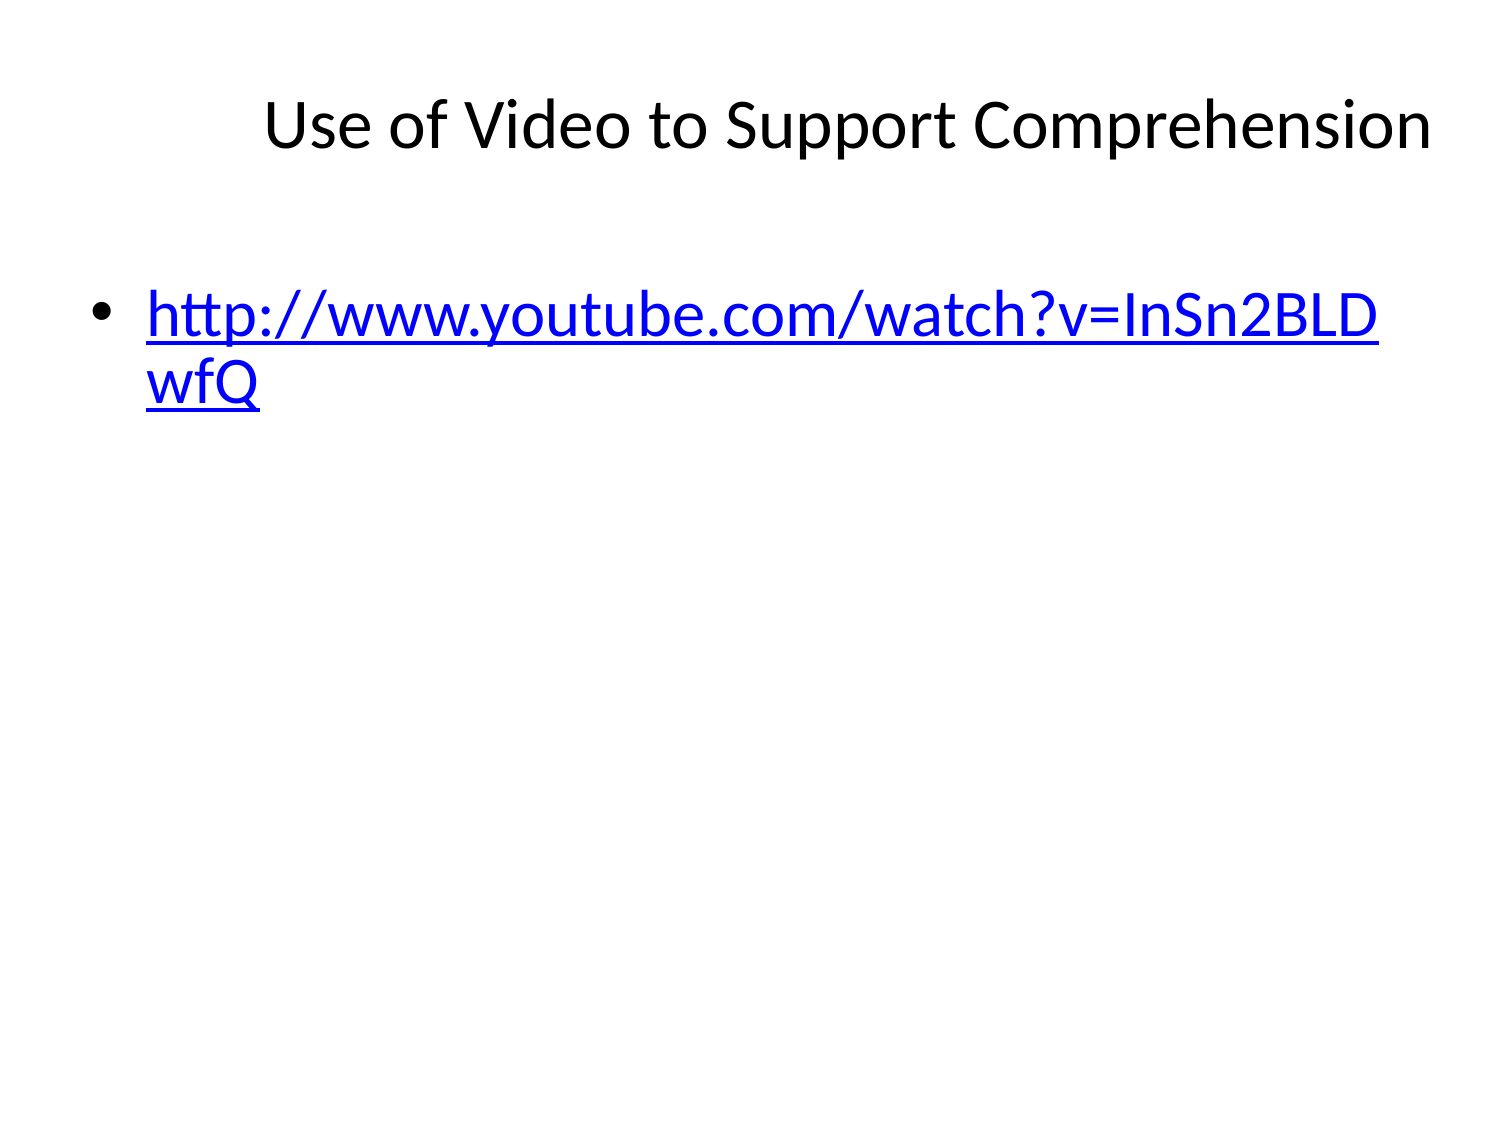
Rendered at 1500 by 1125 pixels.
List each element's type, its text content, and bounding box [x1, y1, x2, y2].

list http://www.youtube.com/watch?v=InSn2BLDwfQ [75, 262, 1425, 1005]
title Use of Video to Support Comprehension [225, 32, 1473, 208]
